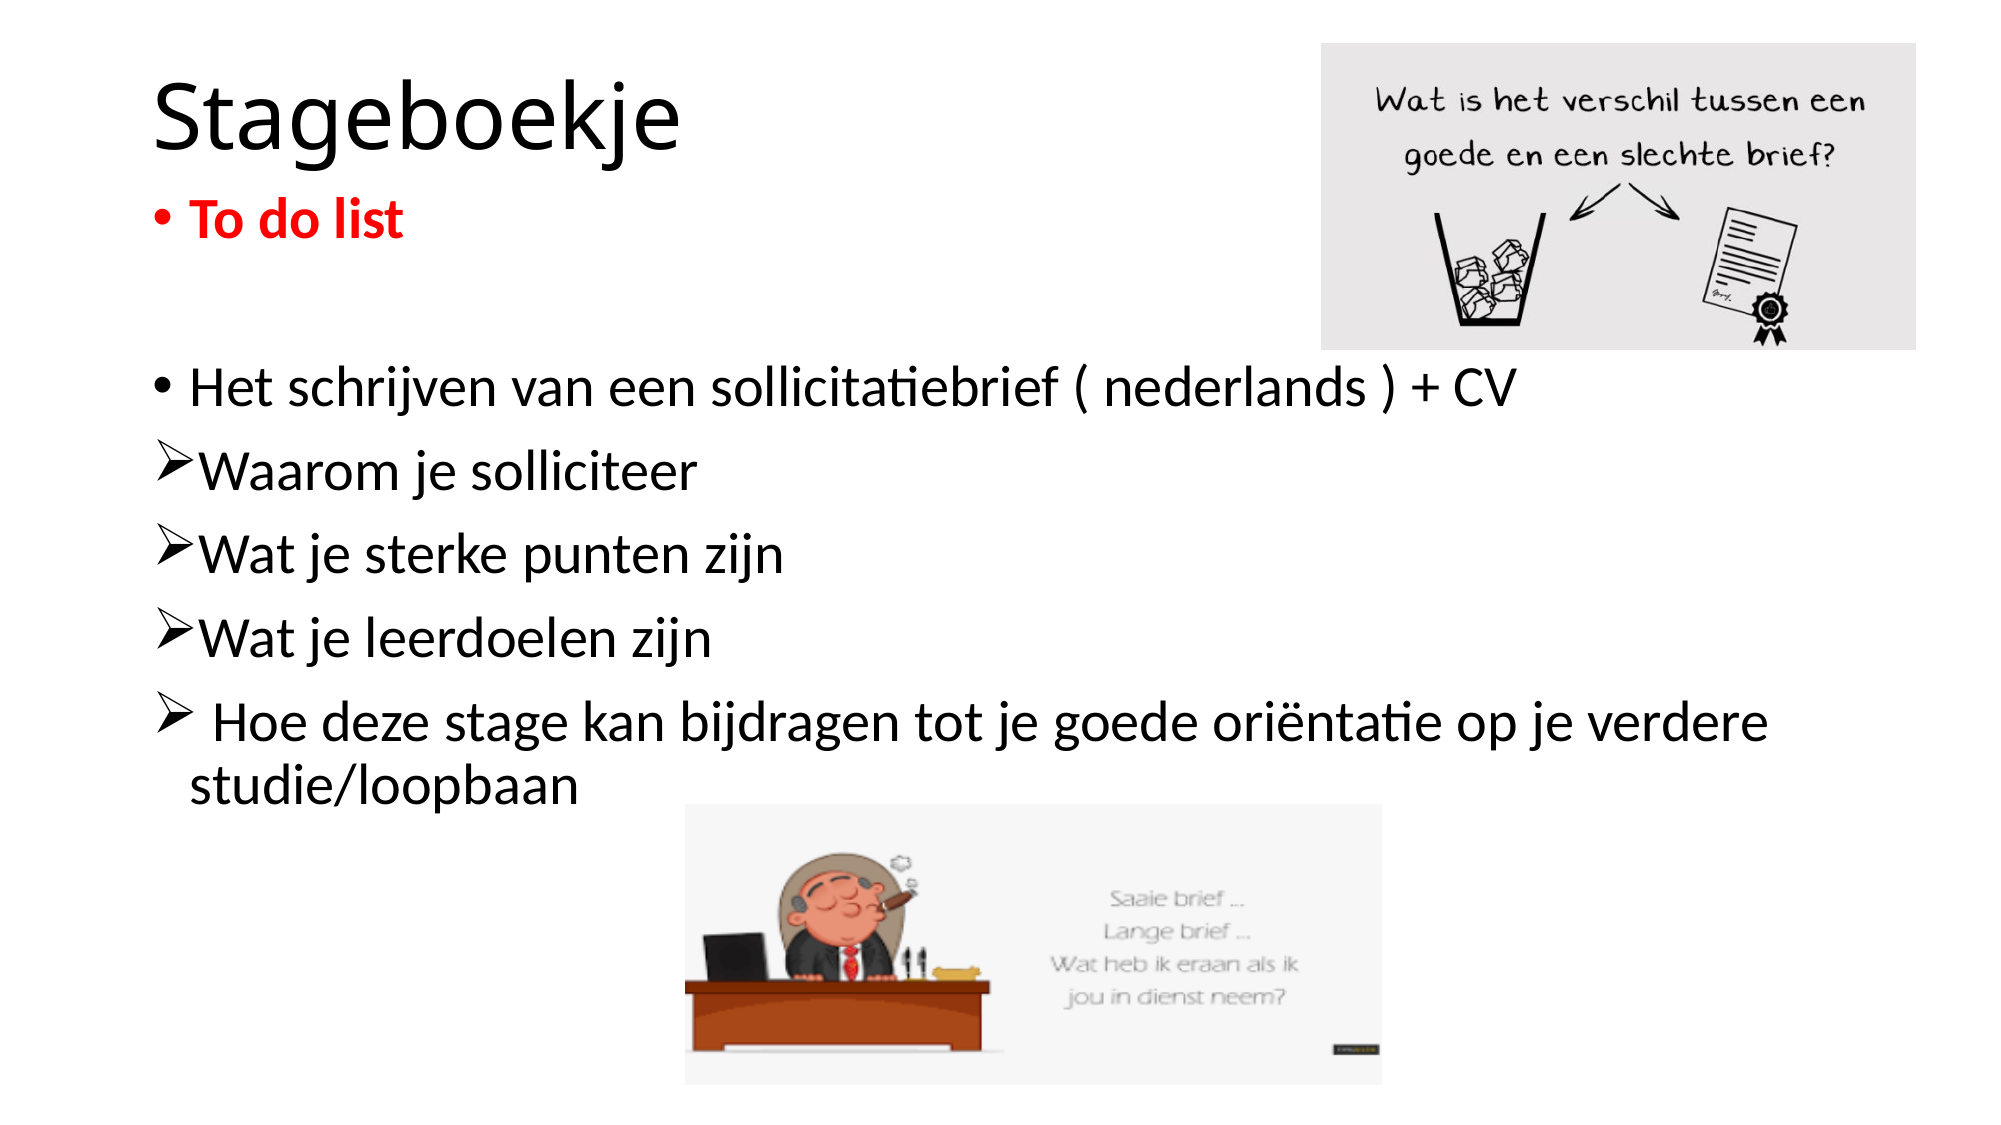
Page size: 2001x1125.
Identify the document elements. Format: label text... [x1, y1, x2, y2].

list To do list Het schrijven van een sollicitatiebrief ( nederlands ) + CV Waarom je solliciteer Wat je sterke punten zijn Wat je leerdoelen zijn Hoe deze stage kan bijdragen tot je goede oriëntatie op je verdere studie/loopbaan [137, 180, 1863, 1085]
title Stageboekje [137, 59, 1321, 180]
picture [685, 795, 1382, 1085]
picture [1321, 43, 1916, 350]
